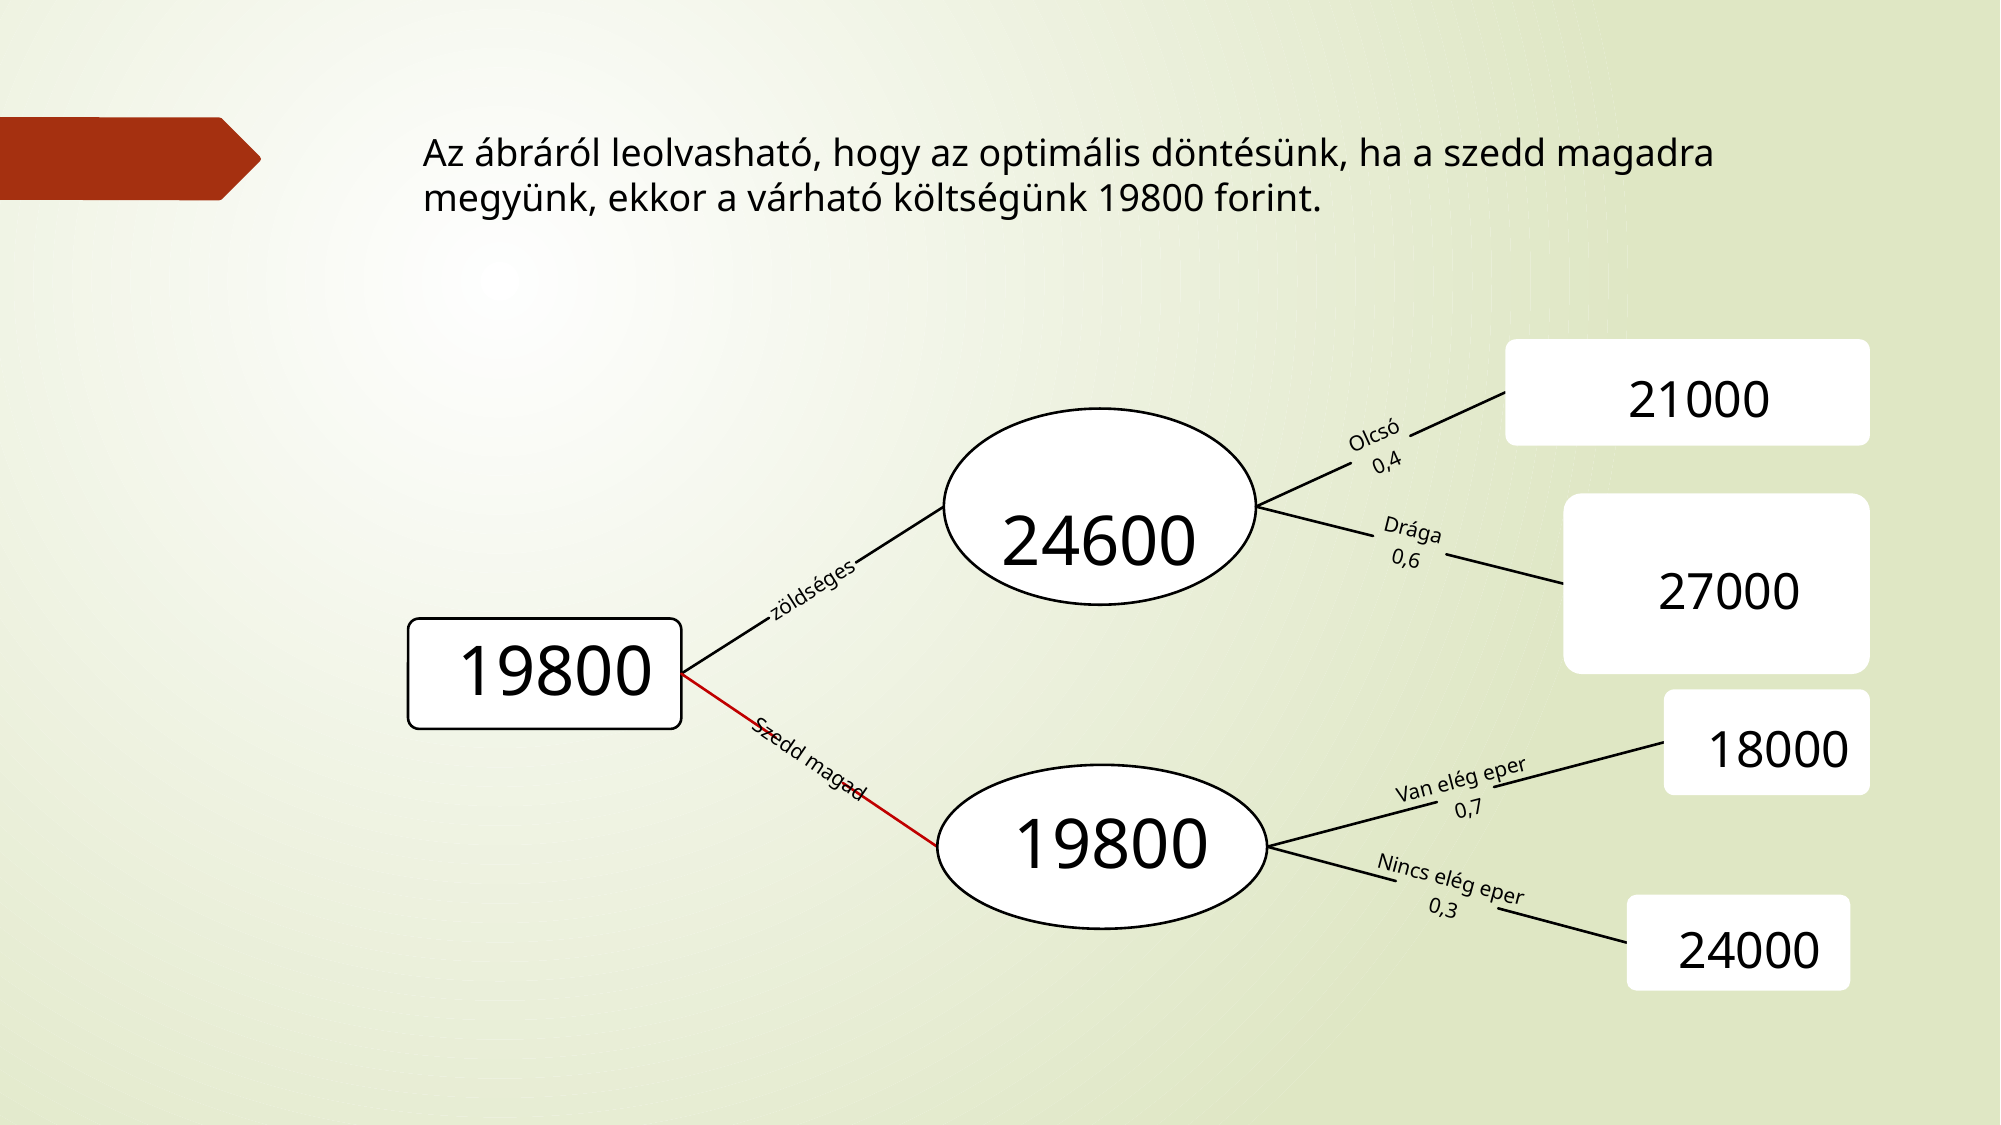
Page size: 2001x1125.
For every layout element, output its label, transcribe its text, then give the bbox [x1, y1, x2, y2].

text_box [407, 319, 1871, 991]
text_box Az ábráról leolvasható, hogy az optimális döntésünk, ha a szedd magadra megyünk, ekkor a várható költségünk 19800 forint. [408, 121, 1870, 227]
